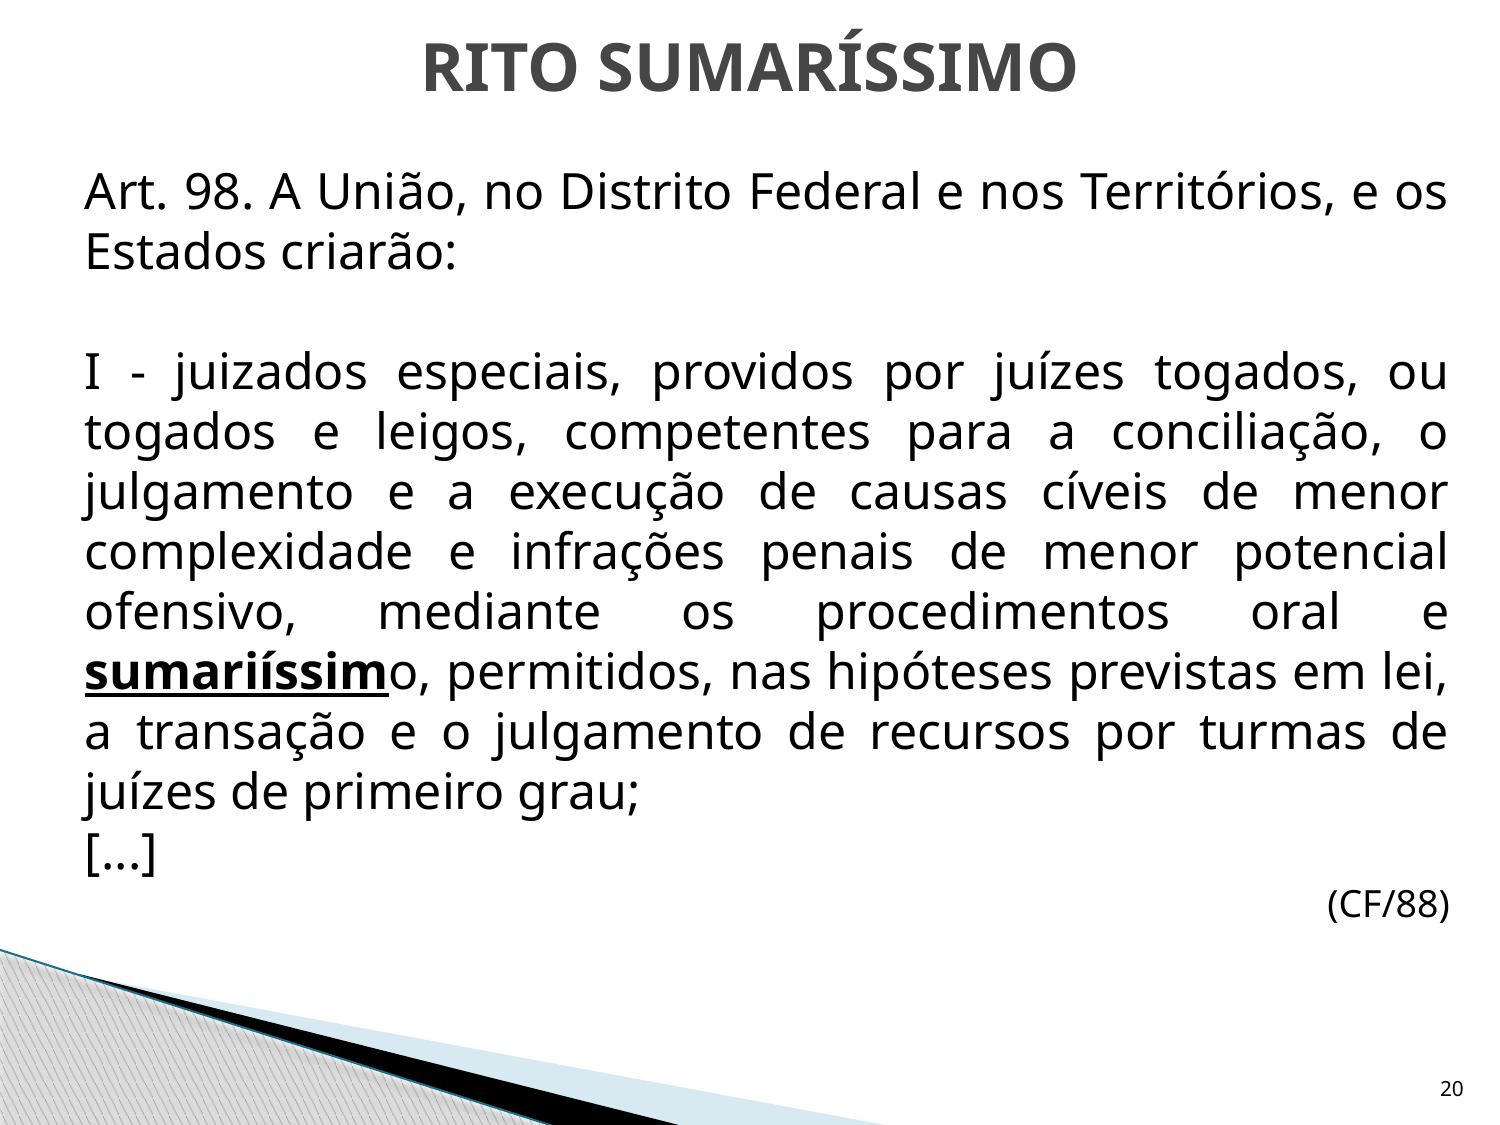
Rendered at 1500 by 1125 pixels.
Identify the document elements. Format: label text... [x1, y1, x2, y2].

title RITO SUMARÍSSIMO [0, 0, 1500, 129]
text_box Art. 98. A União, no Distrito Federal e nos Territórios, e os Estados criarão: I - juizados especiais, providos por juízes togados, ou togados e leigos, competentes para a conciliação, o julgamento e a execução de causas cíveis de menor complexidade e infrações penais de menor potencial ofensivo, mediante os procedimentos oral e sumariíssimo, permitidos, nas hipóteses previstas em lei, a transação e o julgamento de recursos por turmas de juízes de primeiro grau; [...] (CF/88) [70, 152, 1465, 933]
slide_number 20 [1418, 1051, 1479, 1112]
